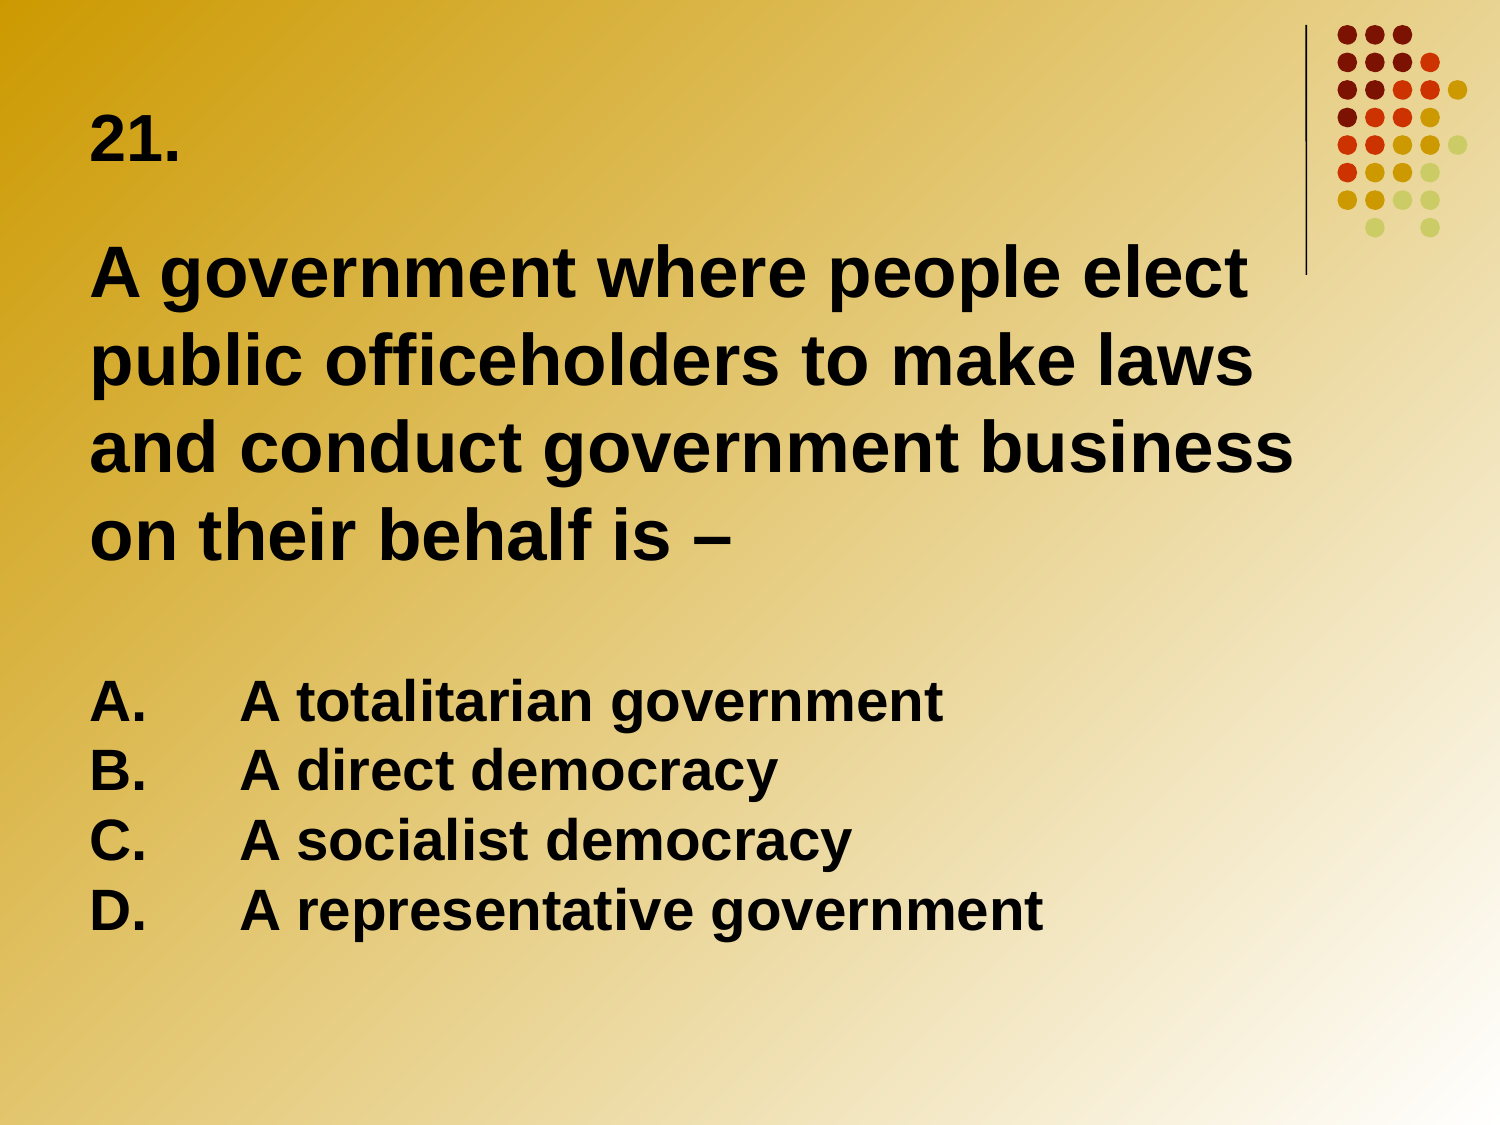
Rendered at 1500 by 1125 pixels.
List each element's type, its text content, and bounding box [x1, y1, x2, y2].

text_box A government where people elect public officeholders to make laws and conduct government business on their behalf is – A. A totalitarian government B. A direct democracy C. A socialist democracy D. A representative government [75, 737, 1313, 950]
text_box 21. [74, 87, 313, 183]
